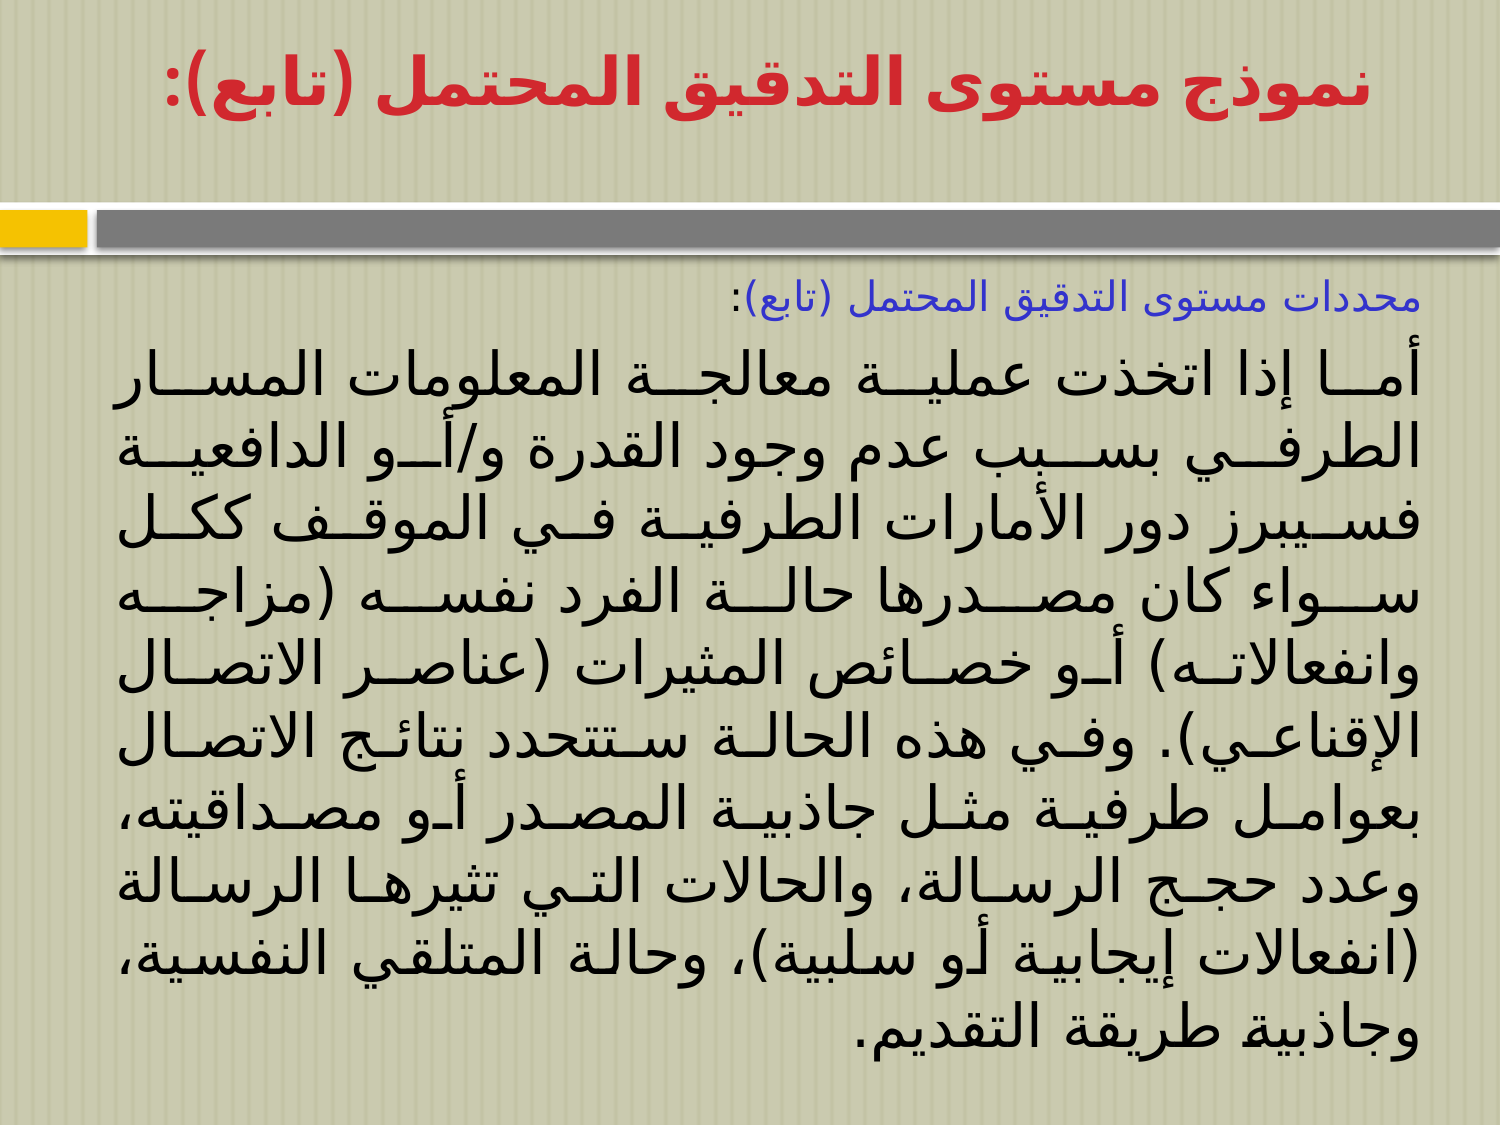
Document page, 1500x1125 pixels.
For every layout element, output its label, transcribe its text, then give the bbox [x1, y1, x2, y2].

title نموذج مستوى التدقيق المحتمل (تابع): [100, 37, 1438, 200]
list محددات مستوى التدقيق المحتمل (تابع): أما إذا اتخذت عملية معالجة المعلومات المسار الطرفي بسبب عدم وجود القدرة و/أو الدافعية فسيبرز دور الأمارات الطرفية في الموقف ككل سواء كان مصدرها حالة الفرد نفسه (مزاجه وانفعالاته) أو خصائص المثيرات (عناصر الاتصال الإقناعي). وفي هذه الحالة ستتحدد نتائج الاتصال بعوامل طرفية مثل جاذبية المصدر أو مصداقيته، وعدد حجج الرسالة، والحالات التي تثيرها الرسالة (انفعالات إيجابية أو سلبية)، وحالة المتلقي النفسية، وجاذبية طريقة التقديم. [100, 262, 1438, 1000]
